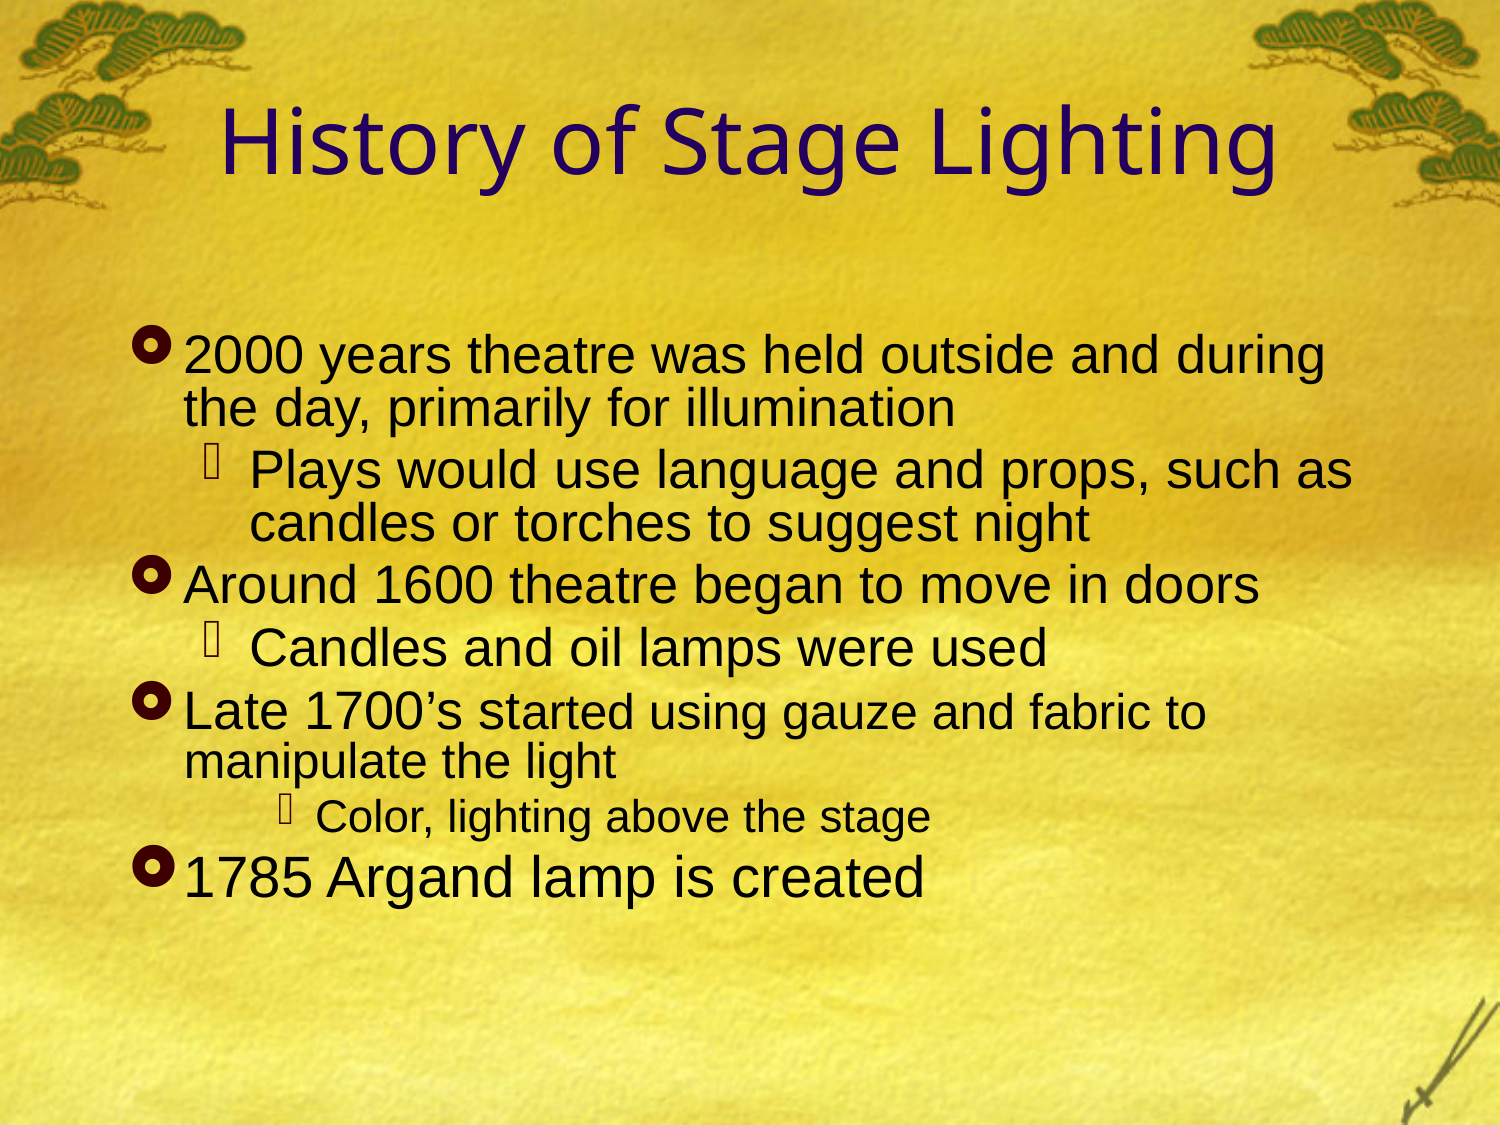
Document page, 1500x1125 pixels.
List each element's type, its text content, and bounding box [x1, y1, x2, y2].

title History of Stage Lighting [112, 44, 1388, 233]
picture [0, 0, 1500, 1125]
list 2000 years theatre was held outside and during the day, primarily for illumination Plays would use language and props, such as candles or torches to suggest night Around 1600 theatre began to move in doors Candles and oil lamps were used Late 1700’s started using gauze and fabric to manipulate the light Color, lighting above the stage 1785 Argand lamp is created [112, 324, 1388, 1001]
